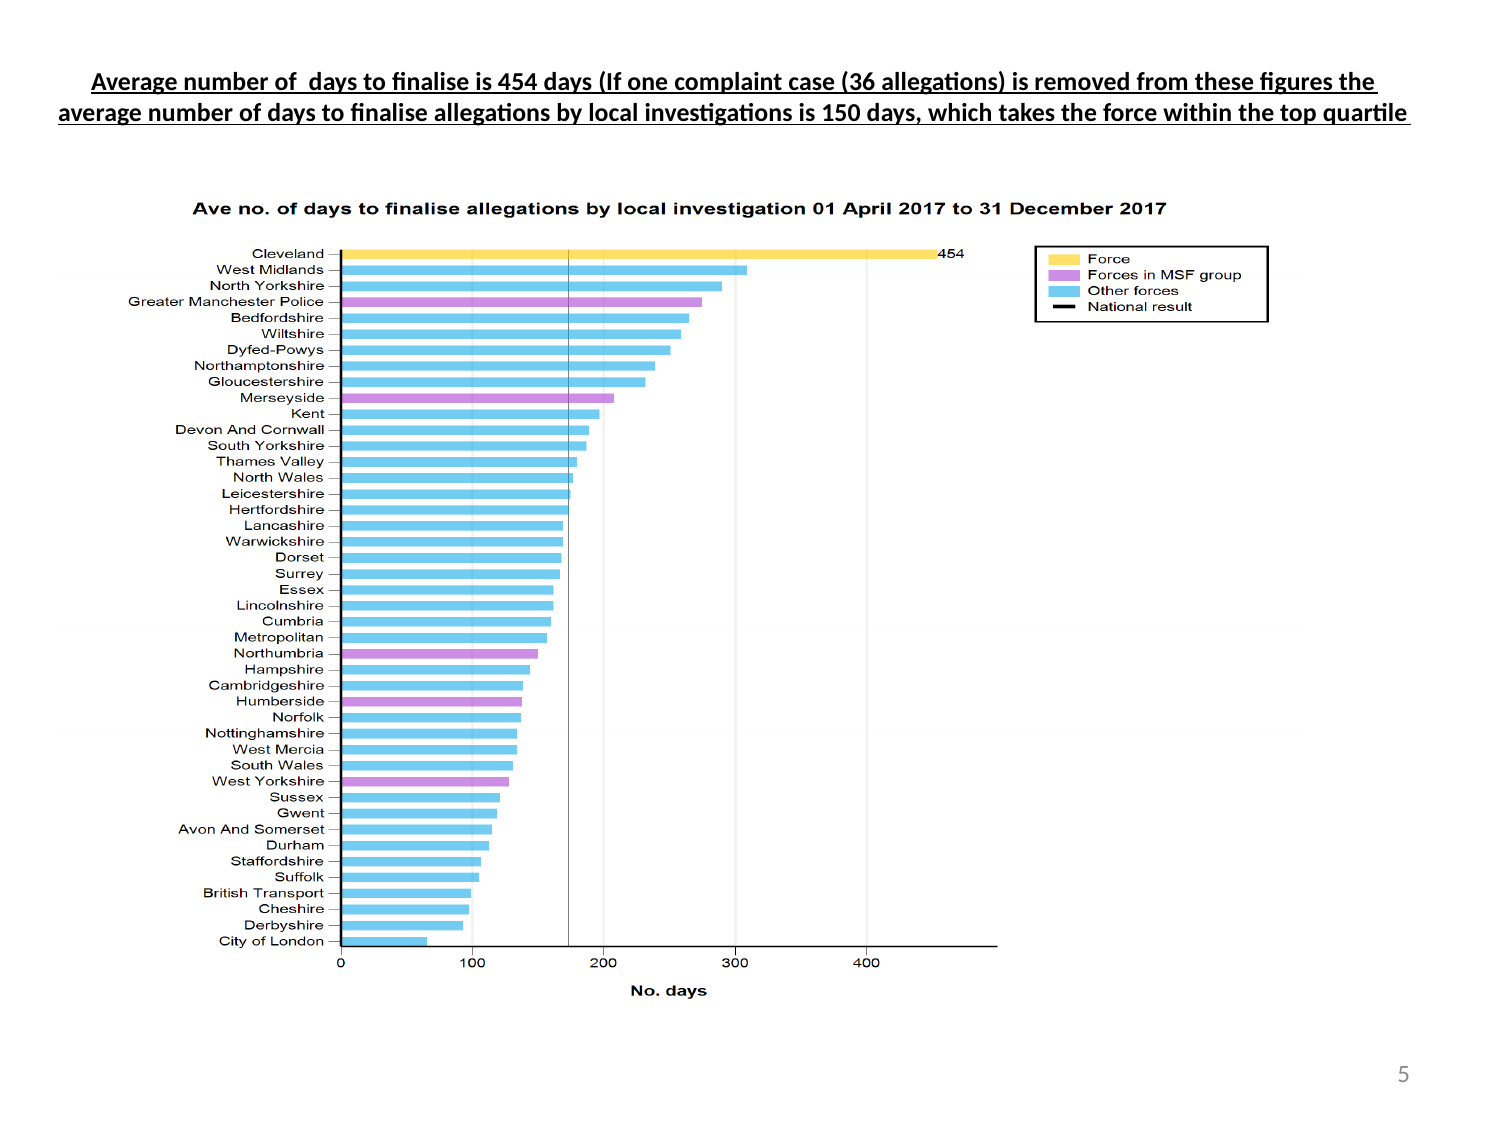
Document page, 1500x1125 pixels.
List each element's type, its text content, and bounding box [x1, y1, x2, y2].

picture [52, 172, 1306, 1036]
slide_number 5 [1074, 1042, 1425, 1103]
title Average number of days to finalise is 454 days (If one complaint case (36 allegations) is removed from these figures the average number of days to finalise allegations by local investigations is 150 days, which takes the force within the top quartile [42, 42, 1427, 149]
